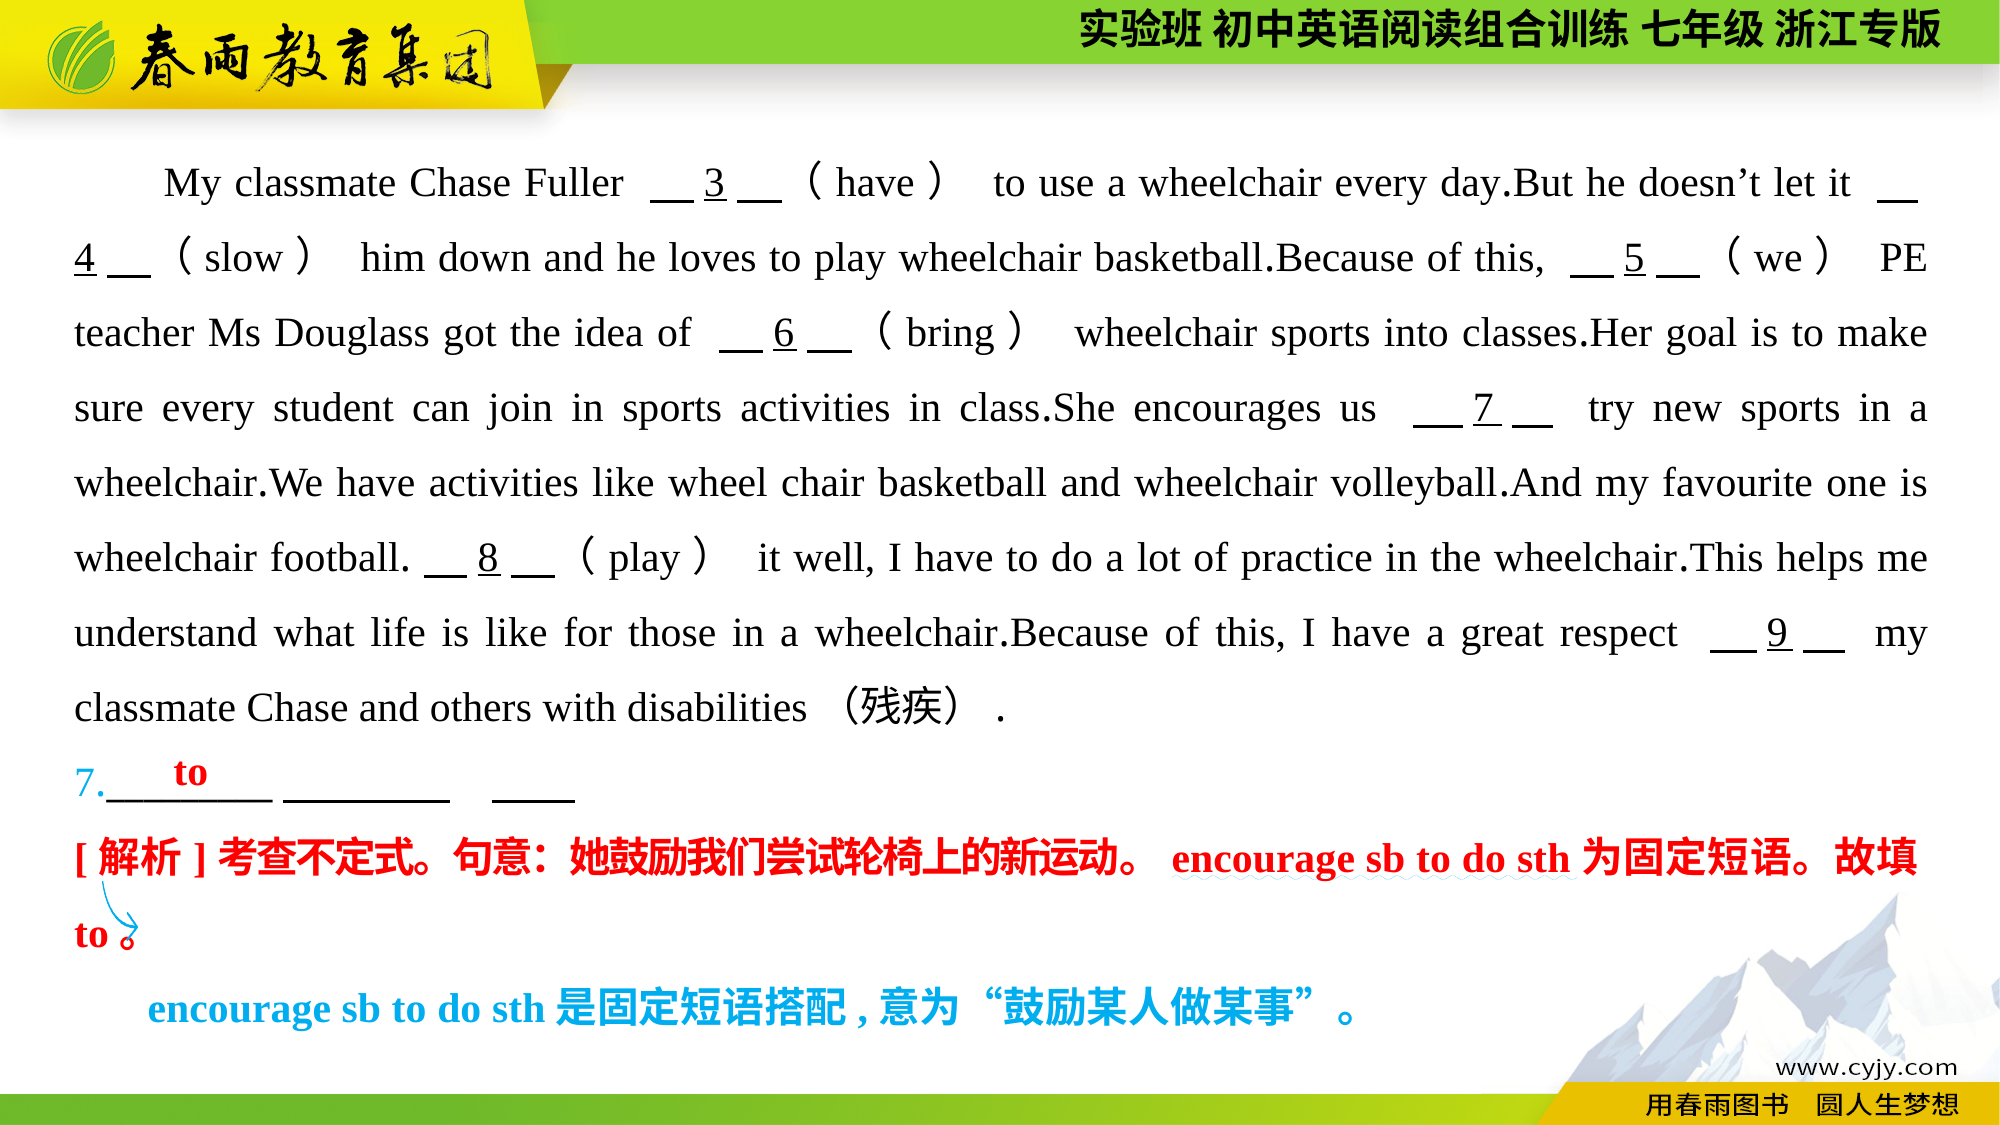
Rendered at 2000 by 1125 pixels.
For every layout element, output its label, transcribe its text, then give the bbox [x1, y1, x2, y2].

list My classmate Chase Fuller 3 （have） to use a wheelchair every day.But he doesn’t let it 4 （slow） him down and he loves to play wheelchair basketball.Because of this, 5 （we） PE teacher Ms Douglass got the idea of 6 （bring） wheelchair sports into classes.Her goal is to make sure every student can join in sports activities in class.She encourages us 7 try new sports in a wheelchair.We have activities like wheel chair basketball and wheelchair volleyball.And my favourite one is wheelchair football. 8 （play） it well, I have to do a lot of practice in the wheelchair.This helps me understand what life is like for those in a wheelchair.Because of this, I have a great respect 9 my classmate Chase and others with disabilities（残疾）. 7._________ [59, 122, 1944, 798]
picture [0, 0, 2000, 1125]
text_box [解析]考查不定式。句意：她鼓励我们尝试轮椅上的新运动。encourage sb to do sth为固定短语。故填to。 encourage sb to do sth是固定短语搭配,意为“鼓励某人做某事”。 [59, 798, 1944, 1039]
text_box to [158, 736, 224, 798]
